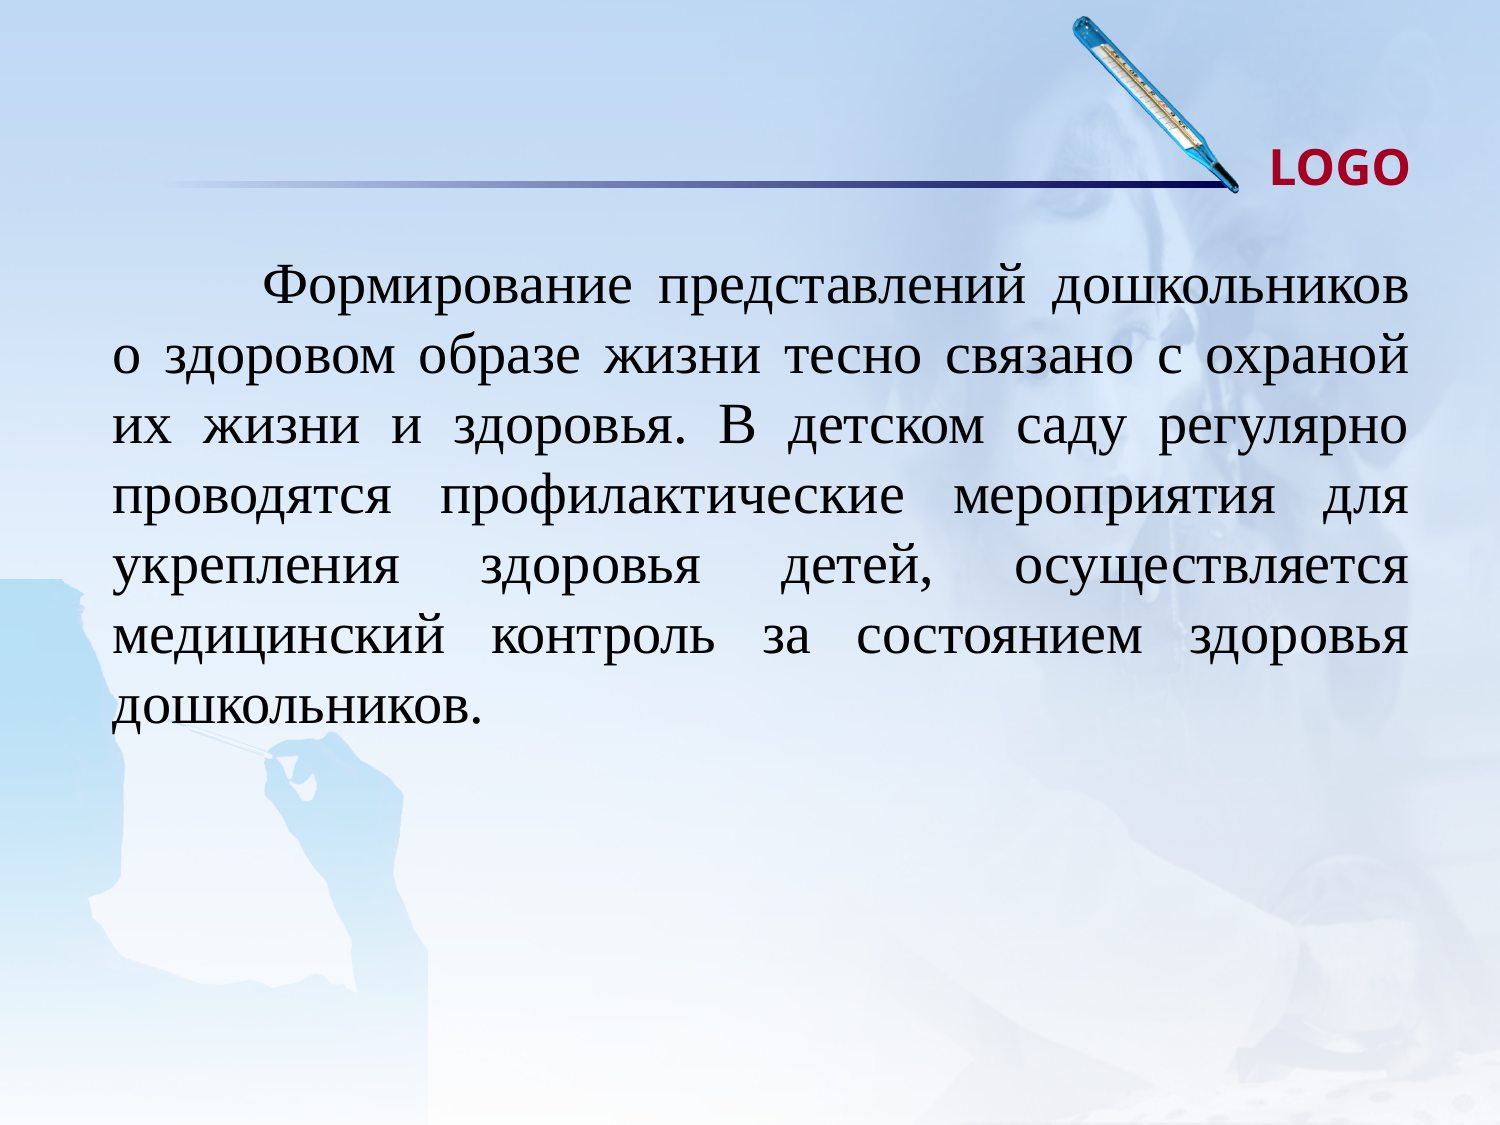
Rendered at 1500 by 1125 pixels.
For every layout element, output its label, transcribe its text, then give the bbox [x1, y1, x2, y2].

picture [0, 0, 1500, 1125]
list Формирование представлений дошкольников о здоровом образе жизни тесно связано с охраной их жизни и здоровья. В детском саду регулярно проводятся профилактические мероприятия для укрепления здоровья детей, осуществляется медицинский контроль за состоянием здоровья дошкольников. [97, 237, 1425, 1056]
